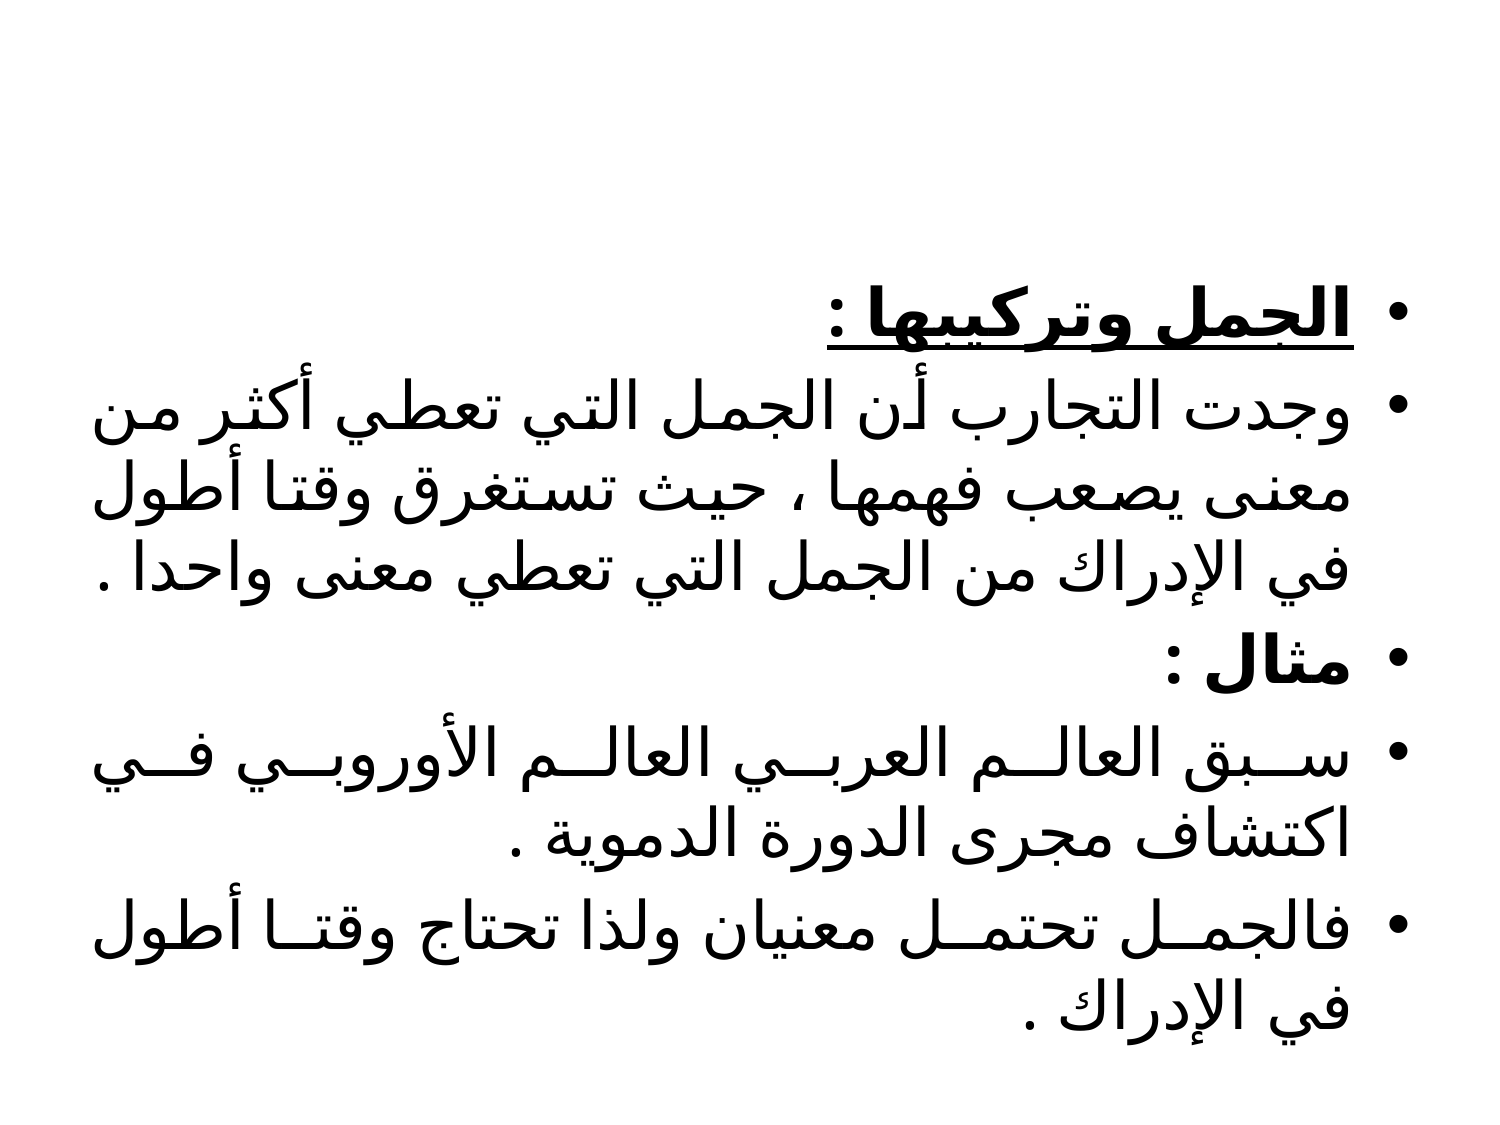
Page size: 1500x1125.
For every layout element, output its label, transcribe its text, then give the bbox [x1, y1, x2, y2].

list الجمل وتركيبها : وجدت التجارب أن الجمل التي تعطي أكثر من معنى يصعب فهمها ، حيث تستغرق وقتا أطول في الإدراك من الجمل التي تعطي معنى واحدا . مثال : سبق العالم العربي العالم الأوروبي في اكتشاف مجرى الدورة الدموية . فالجمل تحتمل معنيان ولذا تحتاج وقتا أطول في الإدراك . [75, 262, 1425, 1005]
